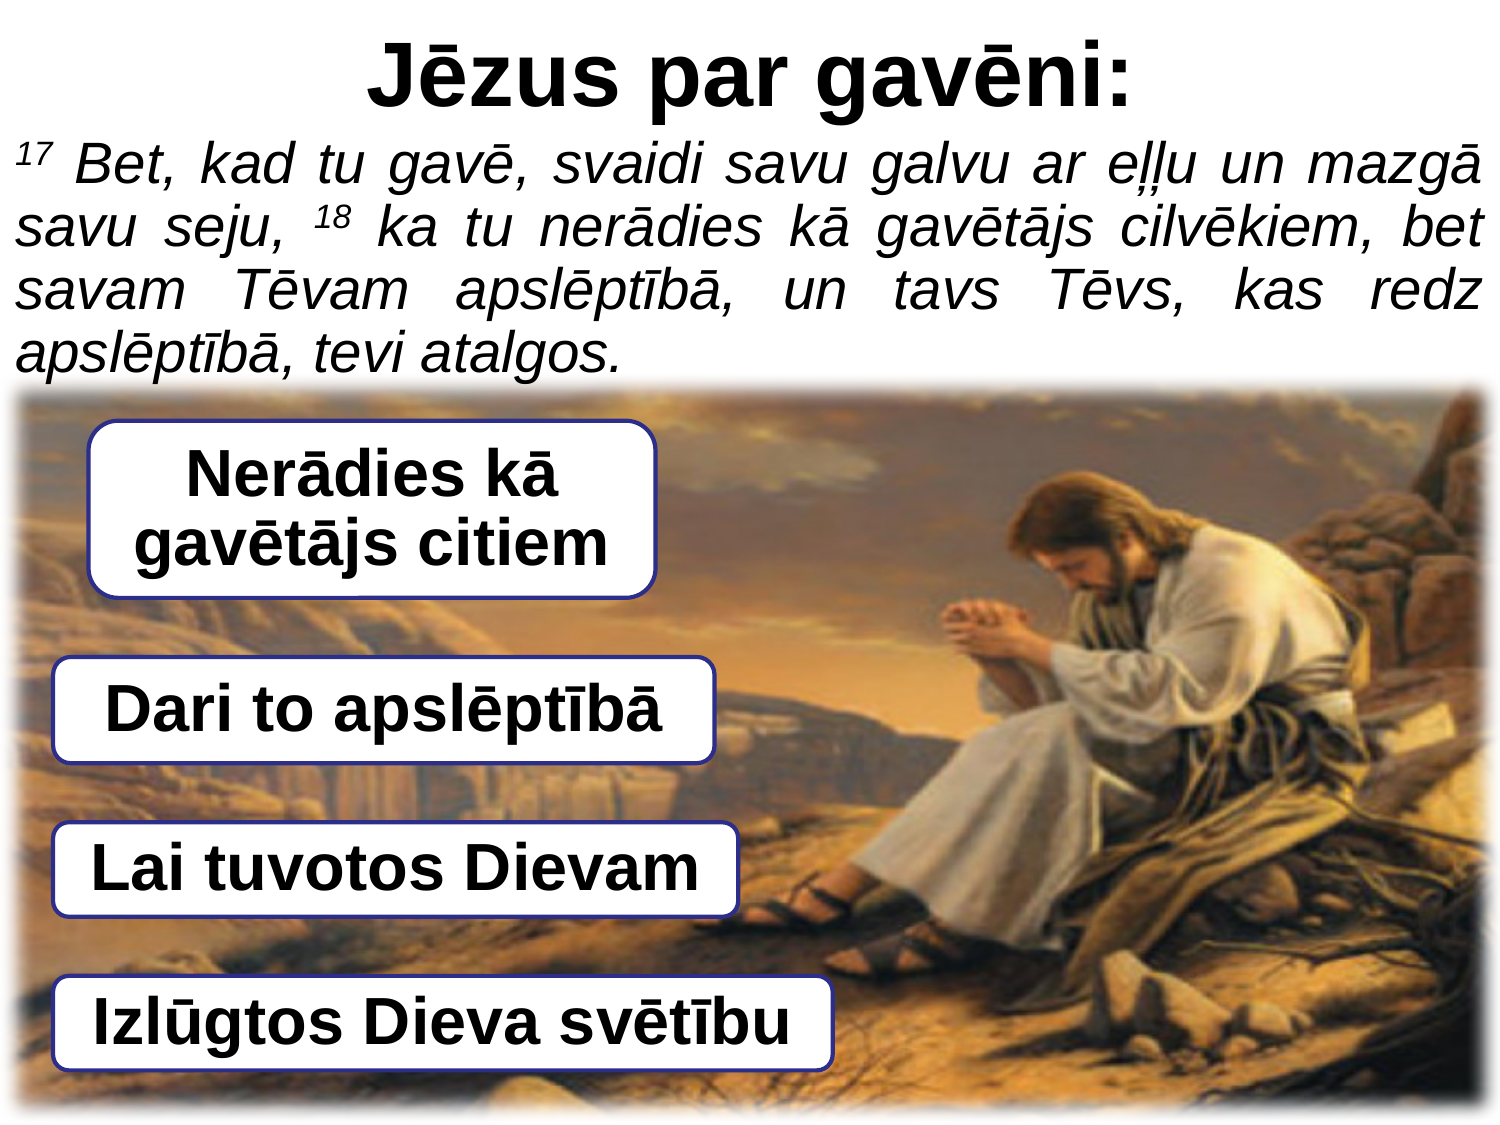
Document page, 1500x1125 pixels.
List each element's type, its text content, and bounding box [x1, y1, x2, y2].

picture [0, 373, 1500, 1125]
title Jēzus par gavēni: [76, 0, 1428, 125]
list 17 Bet, kad tu gavē, svaidi savu galvu ar eļļu un mazgā savu seju, 18 ka tu nerādies kā gavētājs cilvēkiem, bet savam Tēvam apslēptībā, un tavs Tēvs, kas redz apslēptībā, tevi atalgos. [0, 125, 1500, 303]
